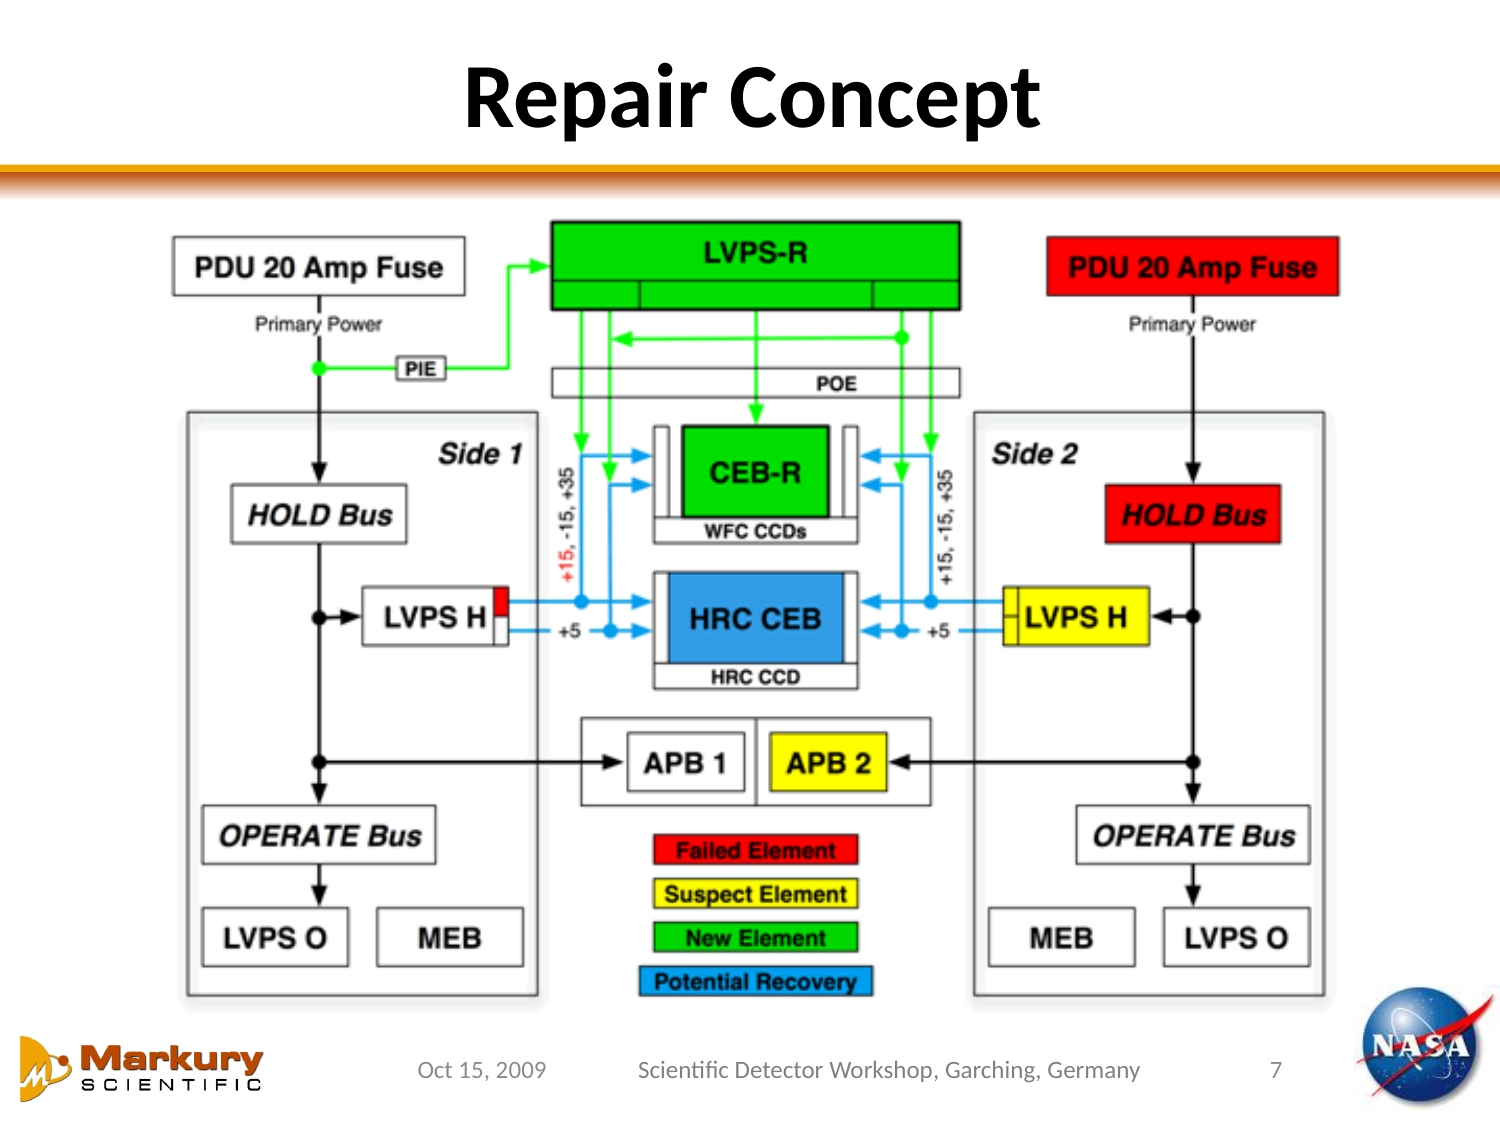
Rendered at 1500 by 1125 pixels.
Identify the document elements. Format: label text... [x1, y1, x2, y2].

title Repair Concept [77, 26, 1428, 155]
slide_number 7 [1233, 1038, 1319, 1099]
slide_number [402, 1038, 591, 1099]
picture [17, 1033, 267, 1105]
footer Scientific Detector Workshop, Garching, Germany [591, 1038, 1188, 1099]
picture [154, 215, 1500, 1112]
